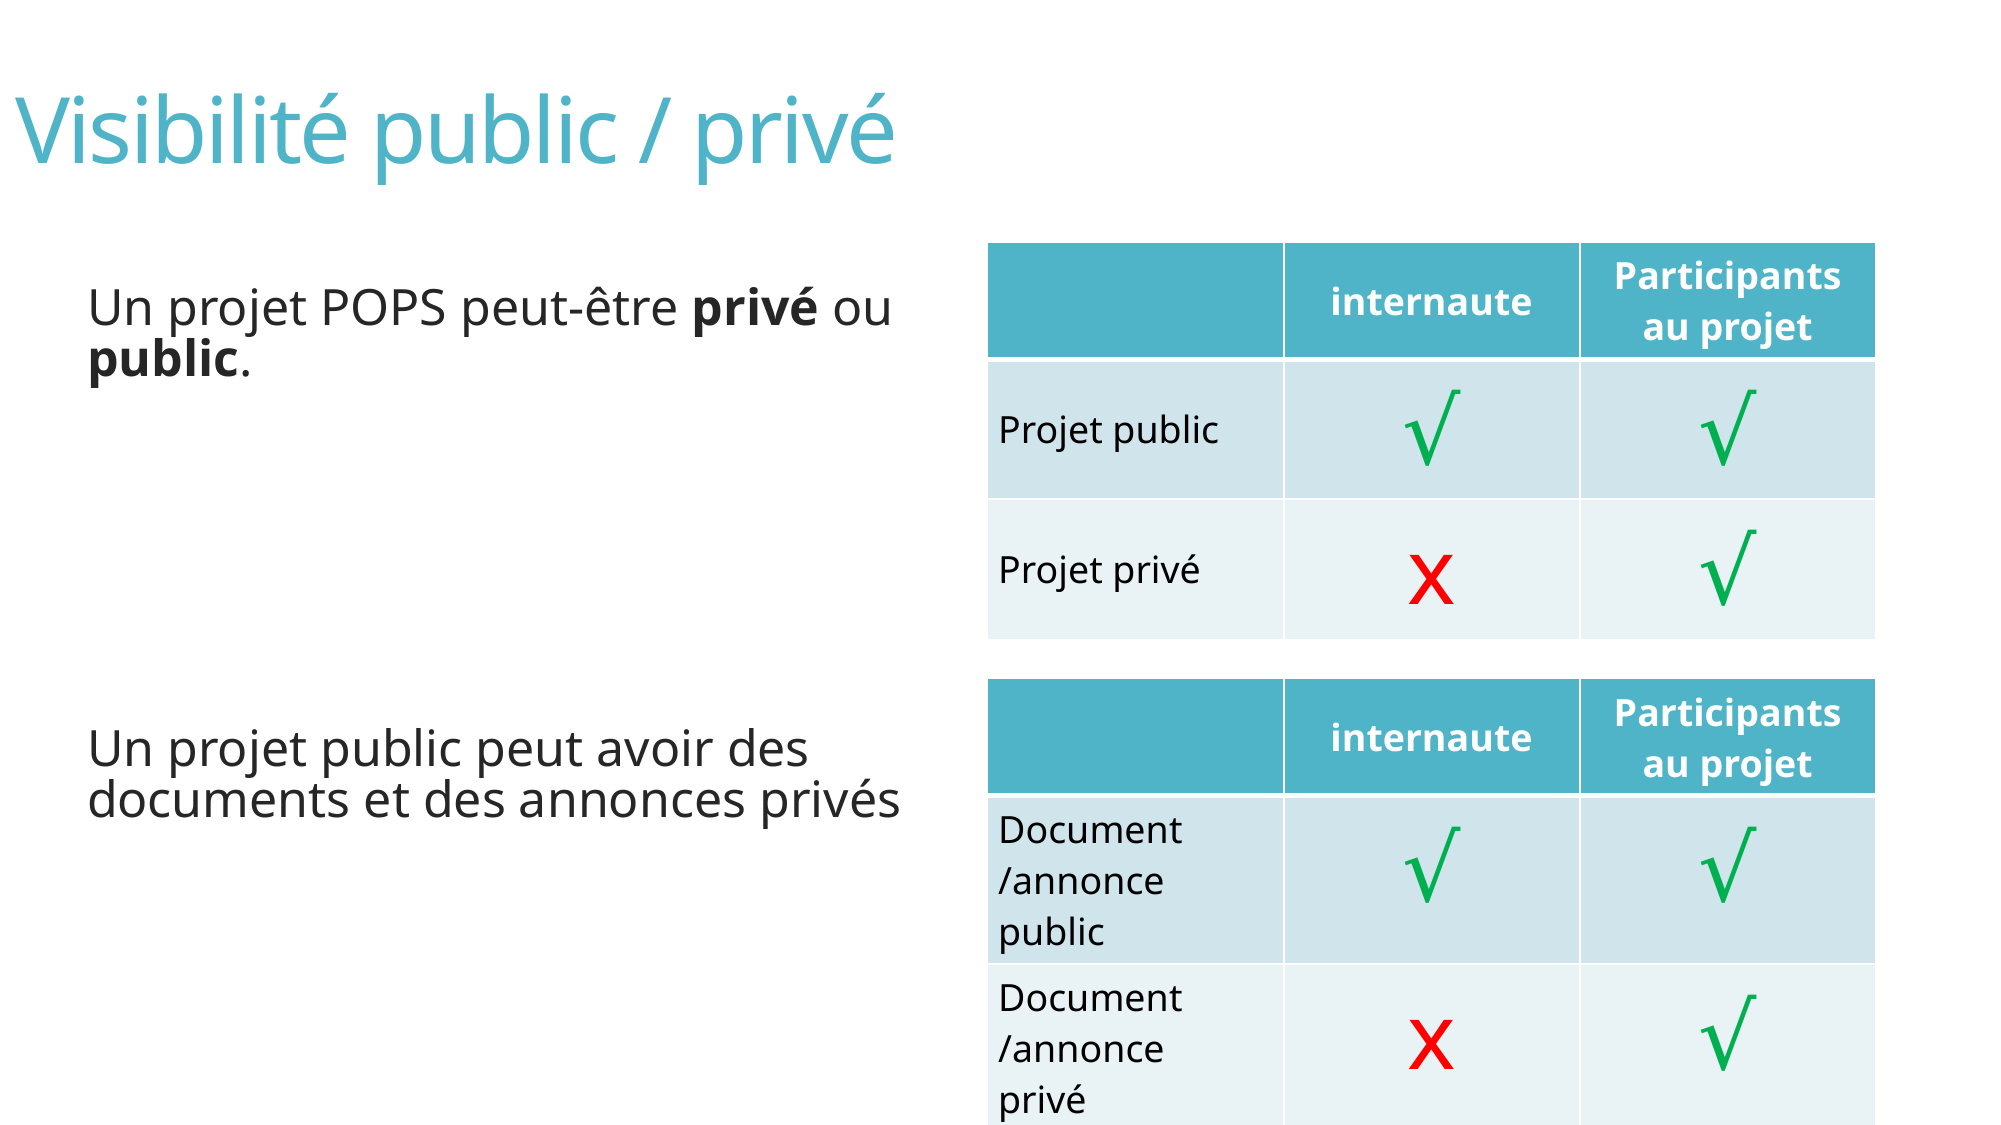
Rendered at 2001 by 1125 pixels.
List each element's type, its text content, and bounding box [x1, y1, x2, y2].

table_header internaute [1285, 679, 1579, 793]
table_cell Document /annonce public [988, 798, 1283, 963]
table_cell √ [1581, 798, 1875, 963]
title Visibilité public / privé [0, 0, 1768, 272]
table_cell √ [1581, 362, 1875, 498]
table_header Participants au projet [1581, 243, 1875, 357]
table_cell Projet privé [988, 500, 1283, 639]
table_cell x [1285, 965, 1579, 1125]
table_header [988, 679, 1283, 793]
table_cell √ [1581, 500, 1875, 639]
table_cell Projet public [988, 362, 1283, 498]
table_cell x [1285, 500, 1579, 639]
table_cell √ [1285, 798, 1579, 963]
table_header Participants au projet [1581, 679, 1875, 793]
table_cell √ [1581, 965, 1875, 1125]
table_cell √ [1285, 362, 1579, 498]
list Un projet POPS peut-être privé ou public. Un projet public peut avoir des documents et des annonces privés [72, 277, 922, 992]
table_header internaute [1285, 243, 1579, 357]
table_header [988, 243, 1283, 357]
table_cell Document /annonce privé [988, 965, 1283, 1125]
